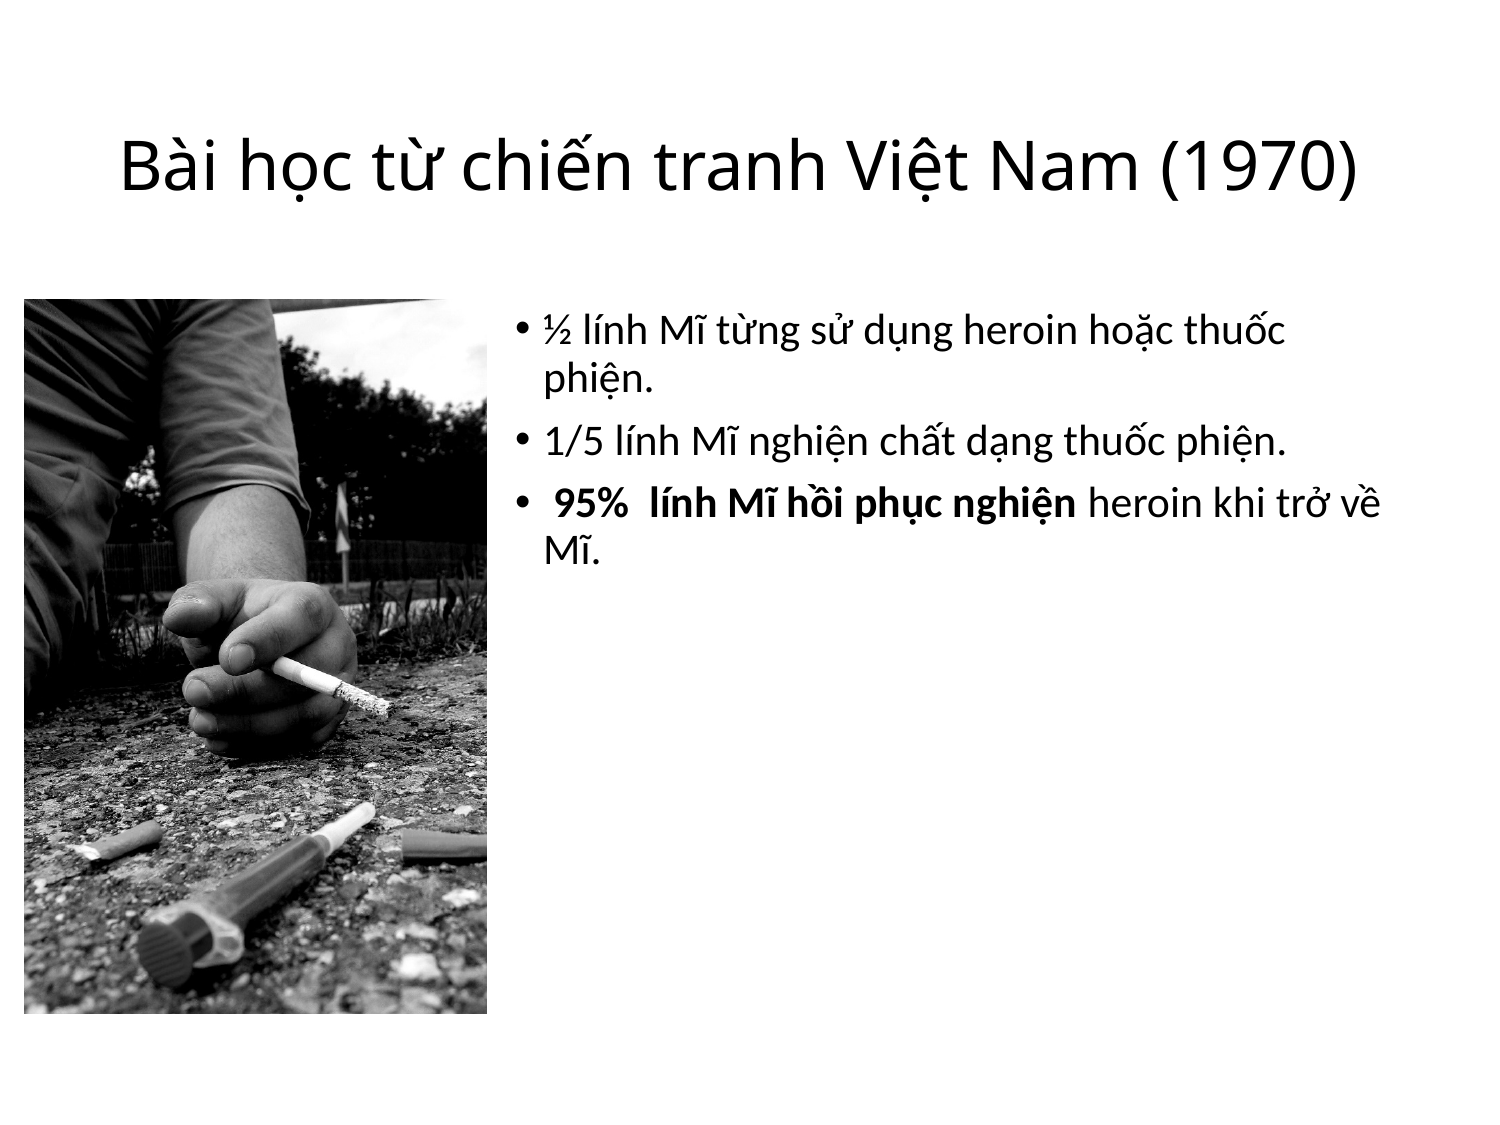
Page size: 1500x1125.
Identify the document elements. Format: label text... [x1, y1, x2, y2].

title Bài học từ chiến tranh Việt Nam (1970) [103, 59, 1397, 278]
list ½ lính Mĩ từng sử dụng heroin hoặc thuốc phiện. 1/5 lính Mĩ nghiện chất dạng thuốc phiện. 95% lính Mĩ hồi phục nghiện heroin khi trở về Mĩ. [500, 299, 1397, 1014]
picture [24, 299, 487, 1014]
